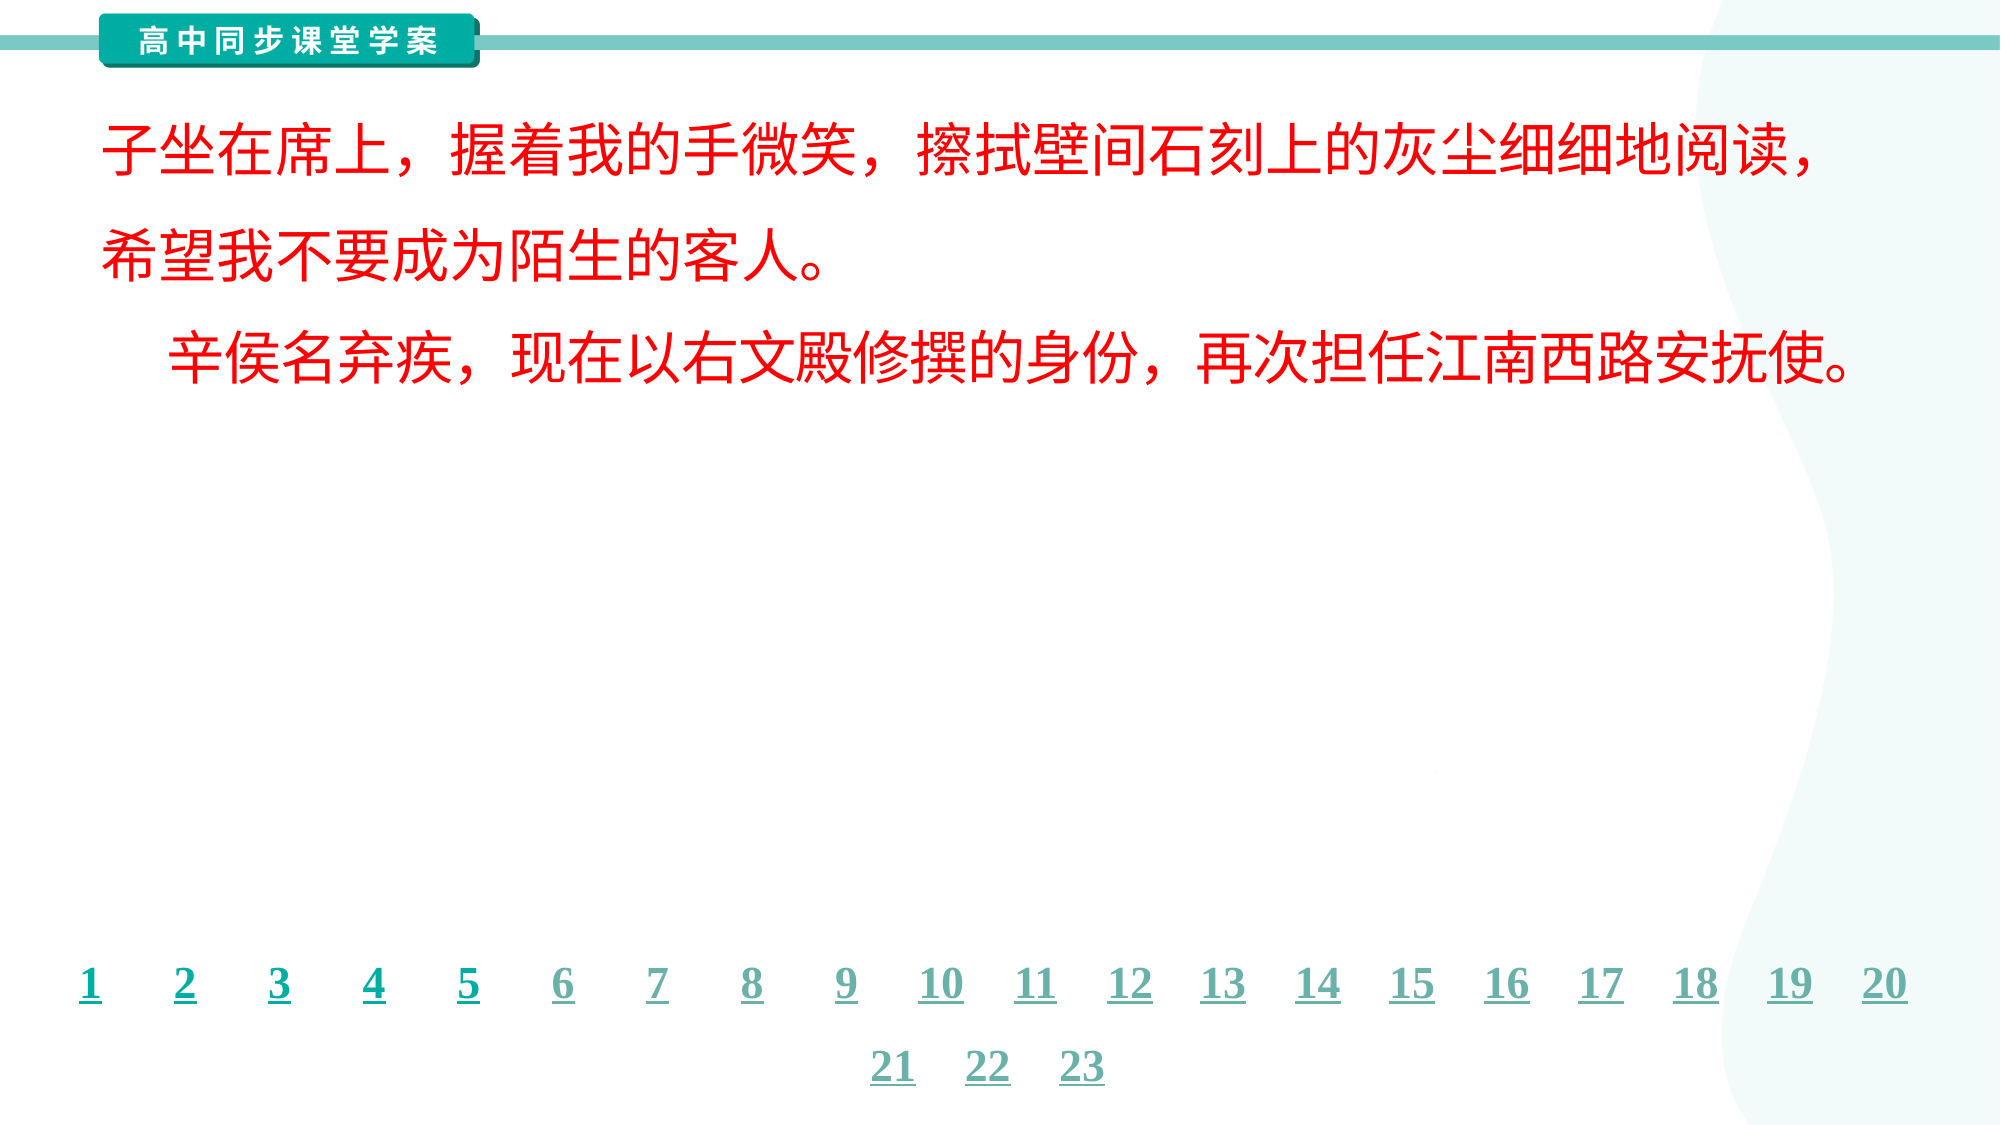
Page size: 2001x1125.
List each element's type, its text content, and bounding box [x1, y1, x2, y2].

text_box 子坐在席上，握着我的手微笑，擦拭壁间石刻上的灰尘细细地阅读， 希望我不要成为陌生的客人。 辛侯名弃疾，现在以右文殿修撰的身份，再次担任江南西路安抚使。 [100, 76, 1899, 380]
picture [0, 0, 2000, 1125]
